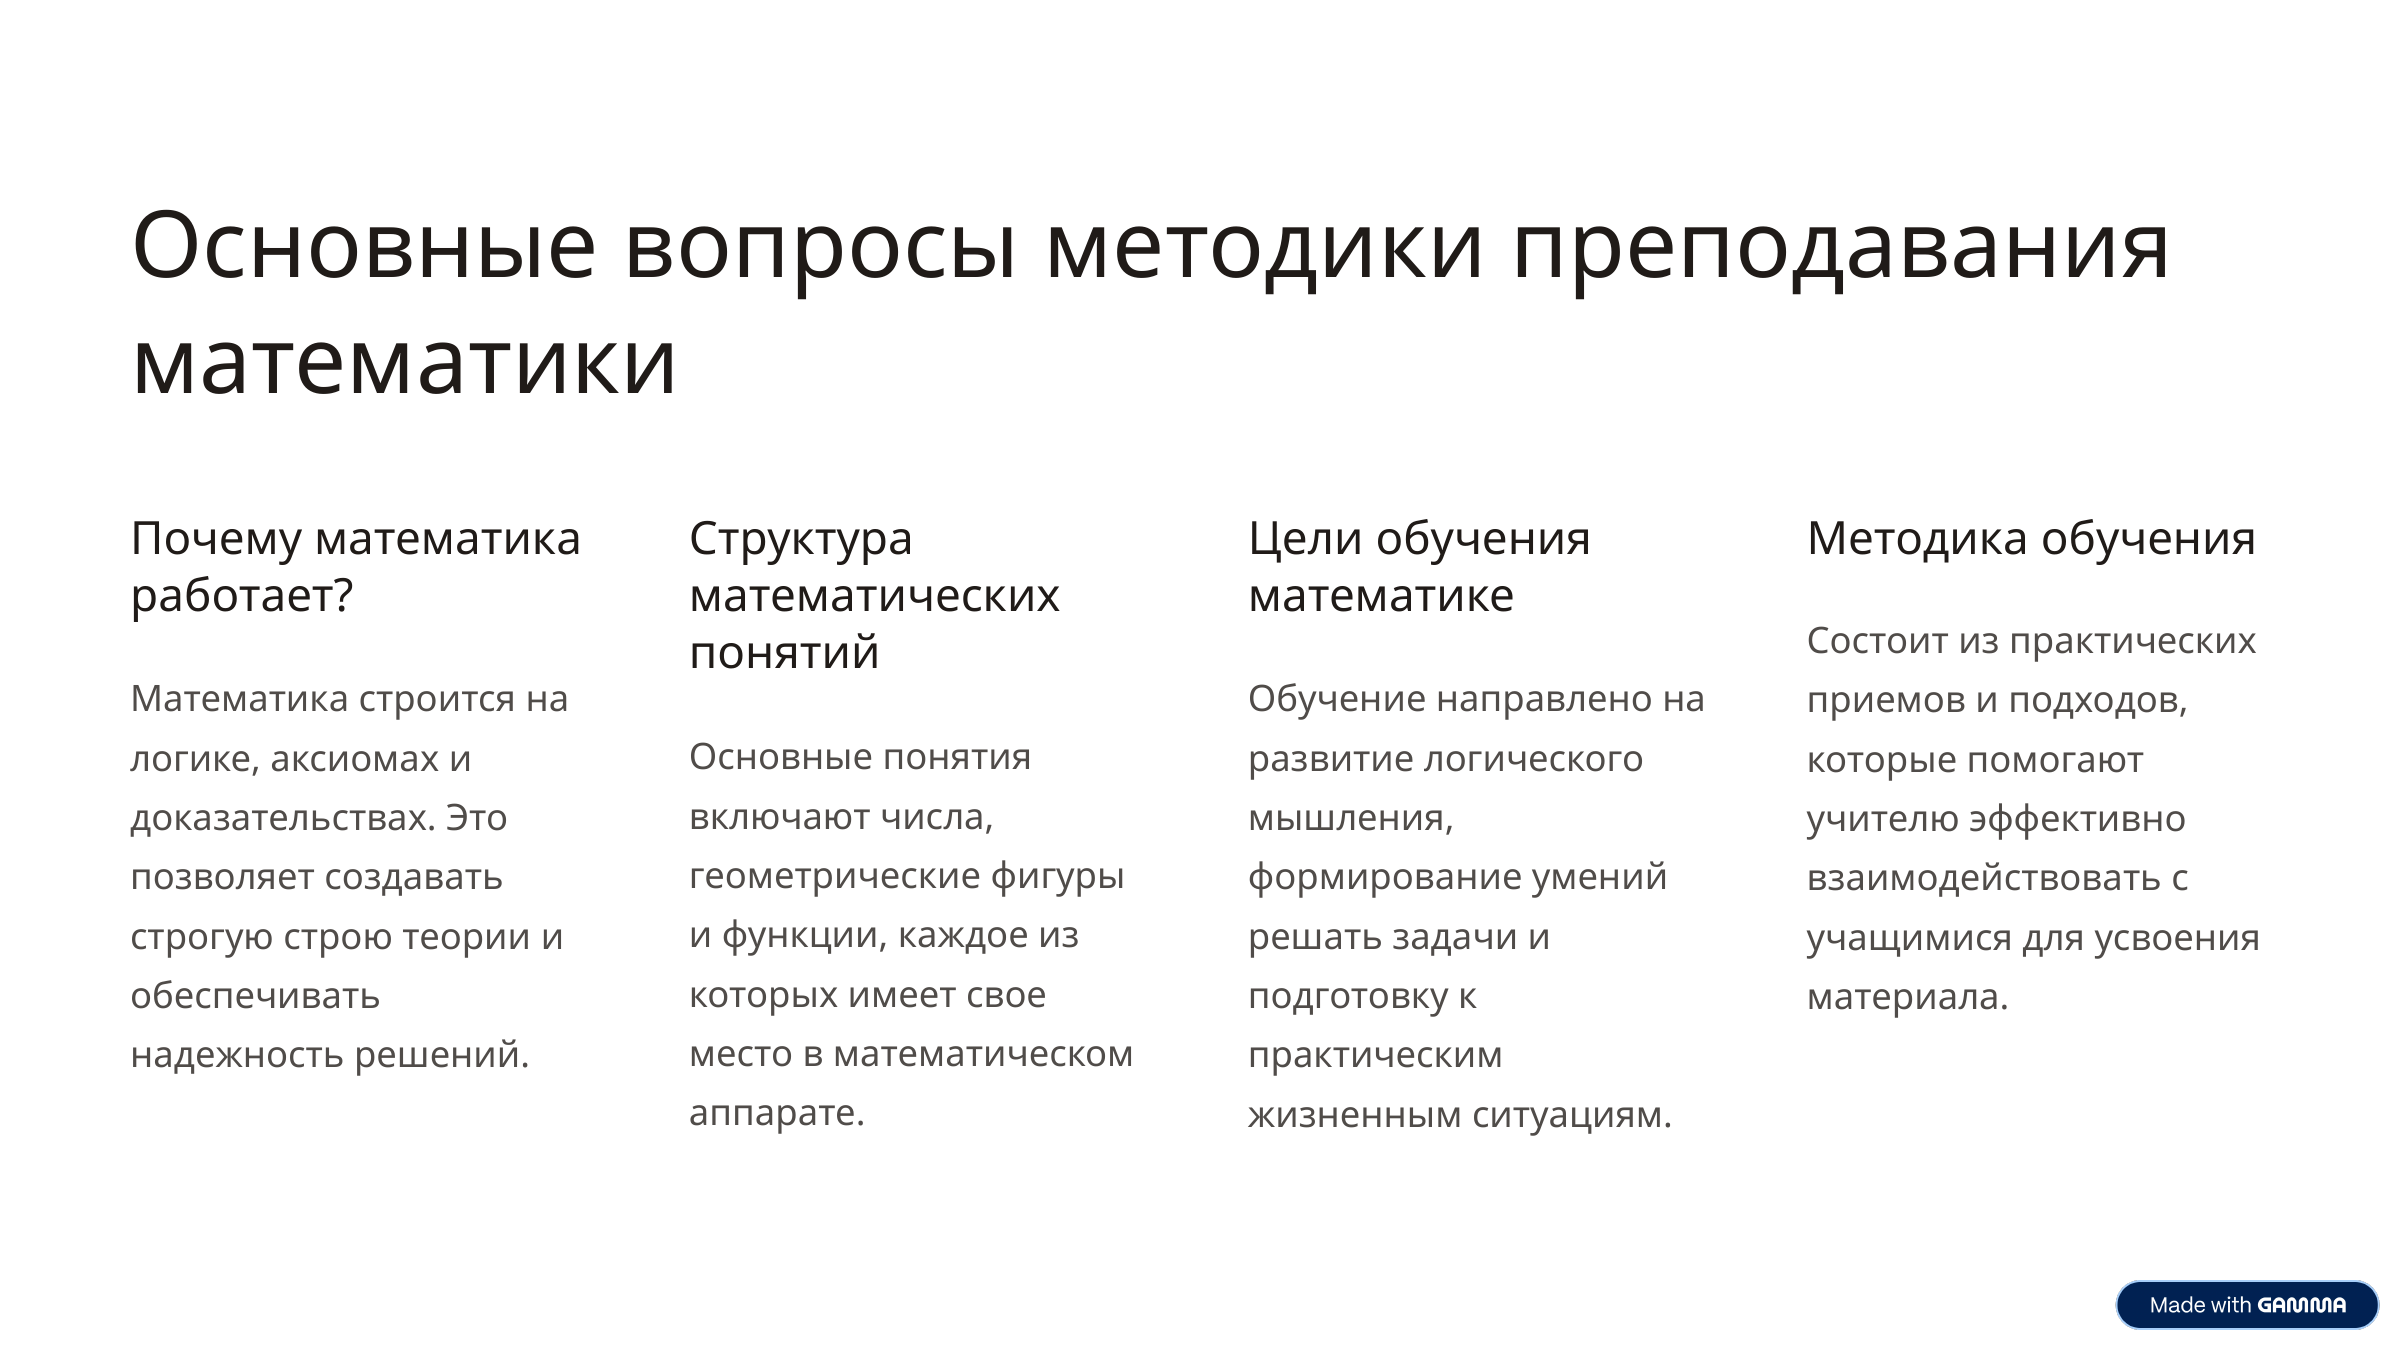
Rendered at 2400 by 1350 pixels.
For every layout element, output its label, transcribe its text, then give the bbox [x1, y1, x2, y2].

text_box Основные вопросы методики преподавания математики [130, 180, 2270, 414]
text_box Методика обучения [1806, 506, 2272, 565]
text_box Основные понятия включают числа, геометрические фигуры и функции, каждое из которых имеет свое место в математическом аппарате. [688, 717, 1156, 1135]
picture [2106, 1271, 2389, 1339]
text_box Почему математика работает? [130, 506, 597, 623]
text_box Математика строится на логике, аксиомах и доказательствах. Это позволяет создавать строгую строю теории и обеспечивать надежность решений. [130, 659, 597, 1077]
text_box Состоит из практических приемов и подходов, которые помогают учителю эффективно взаимодействовать с учащимися для усвоения материала. [1806, 601, 2274, 1019]
text_box Структура математических понятий [688, 506, 1156, 681]
text_box Цели обучения математике [1247, 506, 1715, 623]
text_box Обучение направлено на развитие логического мышления, формирование умений решать задачи и подготовку к практическим жизненным ситуациям. [1247, 659, 1715, 1136]
